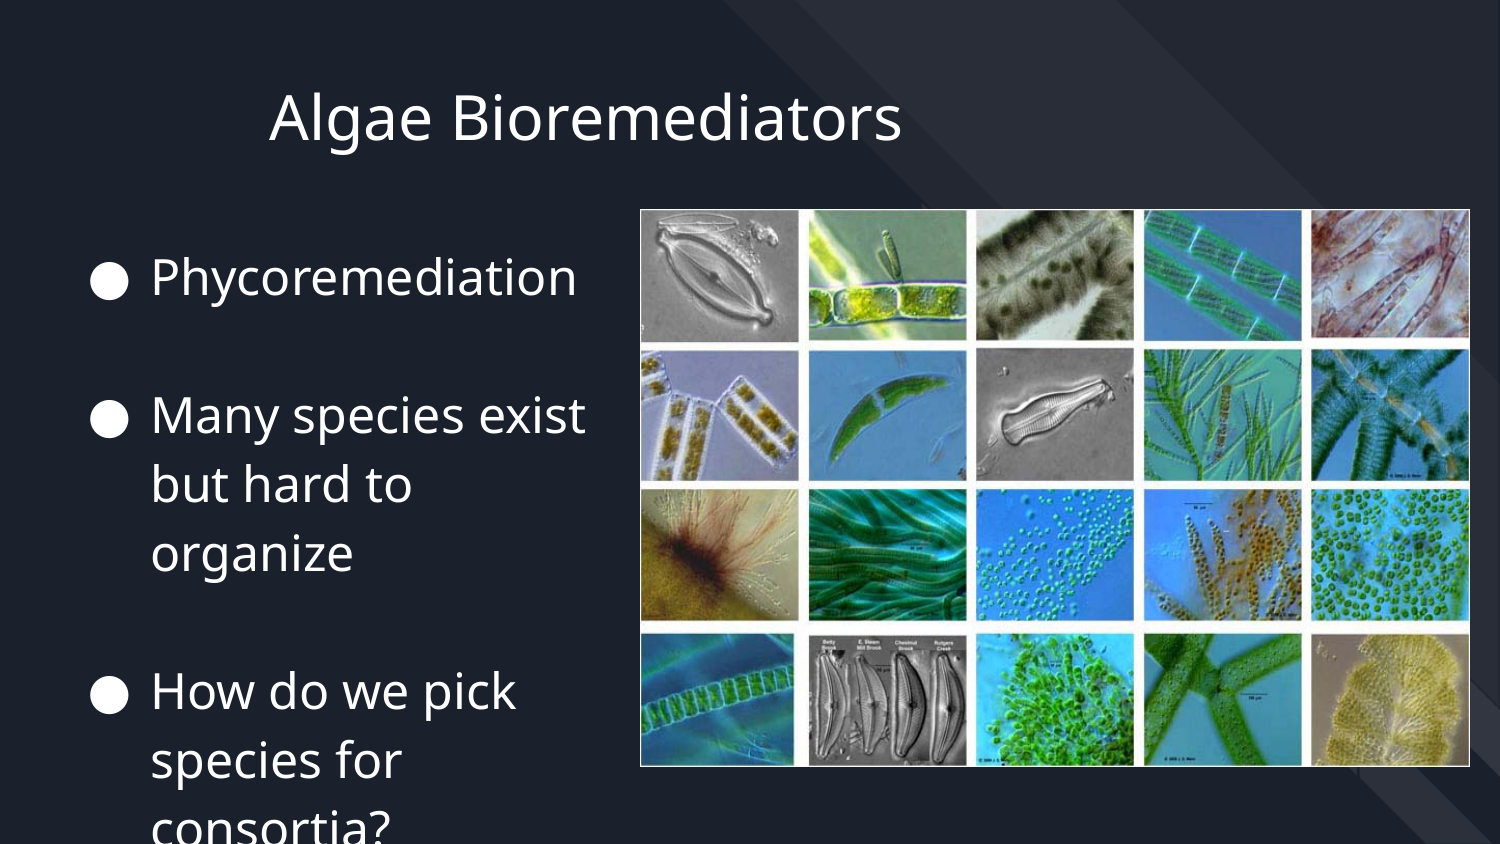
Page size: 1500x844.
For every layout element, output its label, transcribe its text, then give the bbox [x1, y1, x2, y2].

list Algae Bioremediators [254, 51, 1470, 252]
picture [640, 208, 1470, 768]
text_box Phycoremediation Many species exist but hard to organize How do we pick species for consortia? [60, 221, 631, 714]
